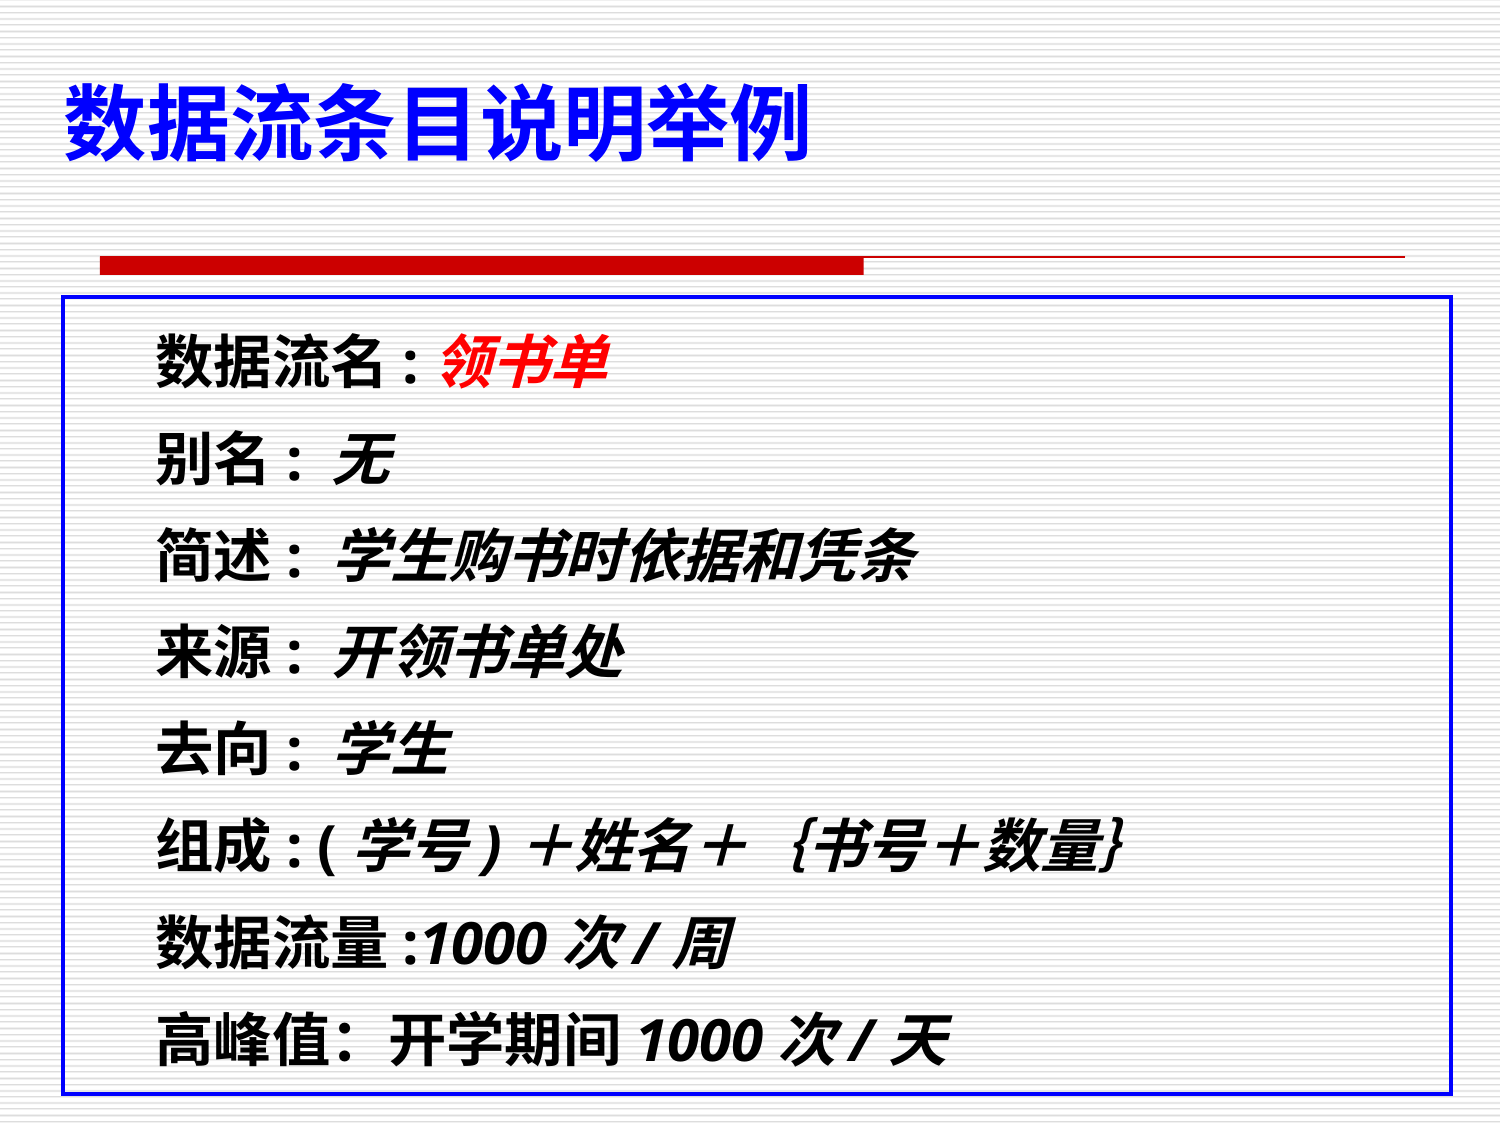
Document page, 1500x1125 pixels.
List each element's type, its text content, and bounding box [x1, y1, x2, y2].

text_box 数据流名:领书单 别名: 无 简述: 学生购书时依据和凭条 来源: 开领书单处 去向: 学生 组成: (学号)＋姓名＋｛书号＋数量｝ 数据流量:1000次/周 高峰值：开学期间1000次/天 [63, 296, 1451, 1094]
text_box 数据流条目说明举例 [48, 38, 1412, 204]
picture [0, 0, 1500, 1125]
